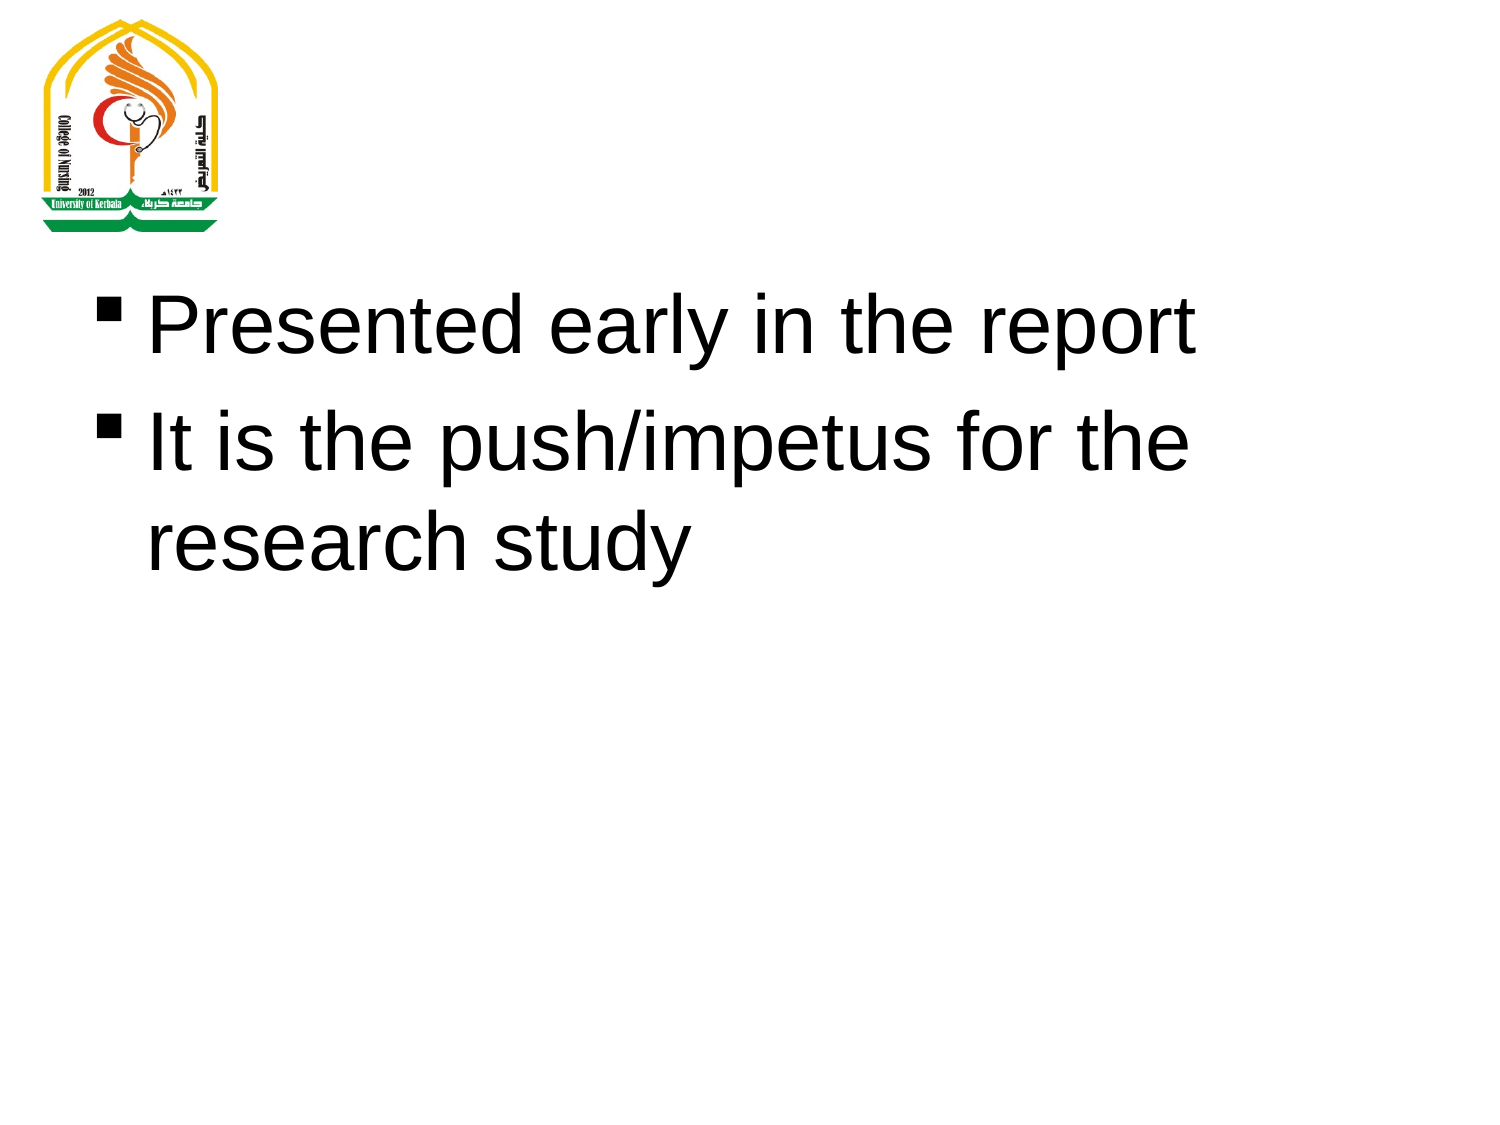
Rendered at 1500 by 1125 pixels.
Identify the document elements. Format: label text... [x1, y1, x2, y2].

picture [40, 18, 218, 232]
list Presented early in the report It is the push/impetus for the research study [75, 262, 1425, 1005]
